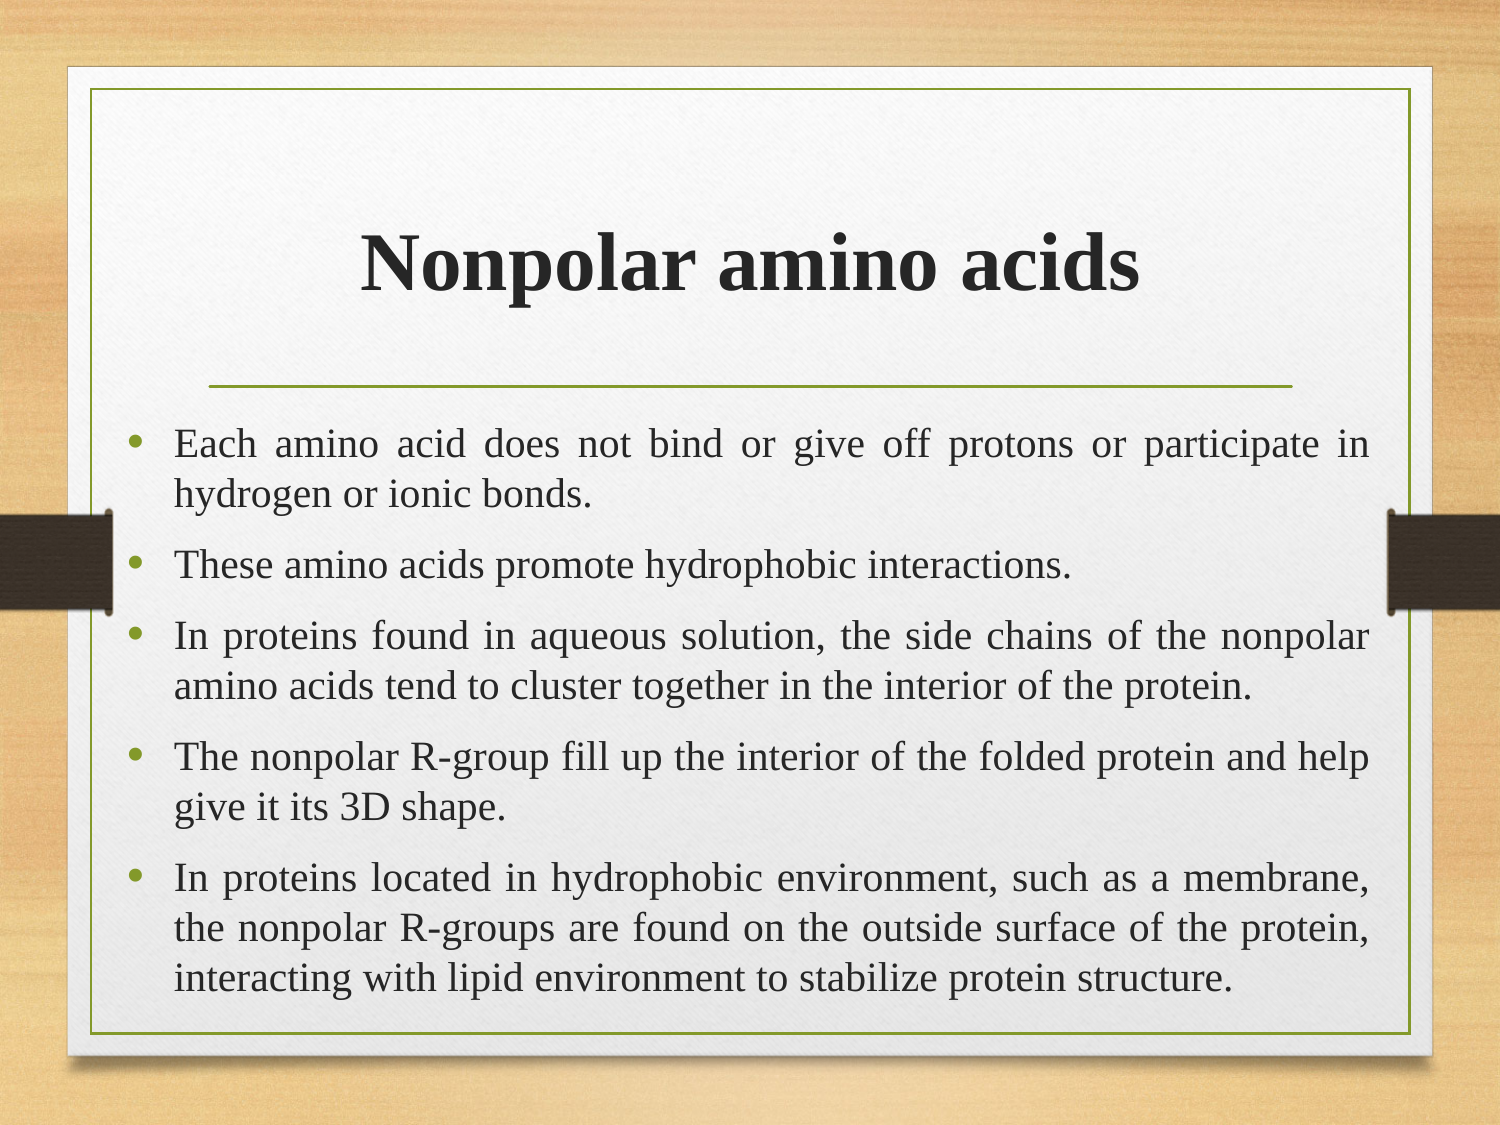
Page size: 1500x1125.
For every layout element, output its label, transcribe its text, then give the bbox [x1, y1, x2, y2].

picture [0, 0, 1500, 1125]
title Nonpolar amino acids [193, 150, 1309, 365]
list Each amino acid does not bind or give off protons or participate in hydrogen or ionic bonds. These amino acids promote hydrophobic interactions. In proteins found in aqueous solution, the side chains of the nonpolar amino acids tend to cluster together in the interior of the protein. The nonpolar R-group fill up the interior of the folded protein and help give it its 3D shape. In proteins located in hydrophobic environment, such as a membrane, the nonpolar R-groups are found on the outside surface of the protein, interacting with lipid environment to stabilize protein structure. [112, 408, 1387, 974]
